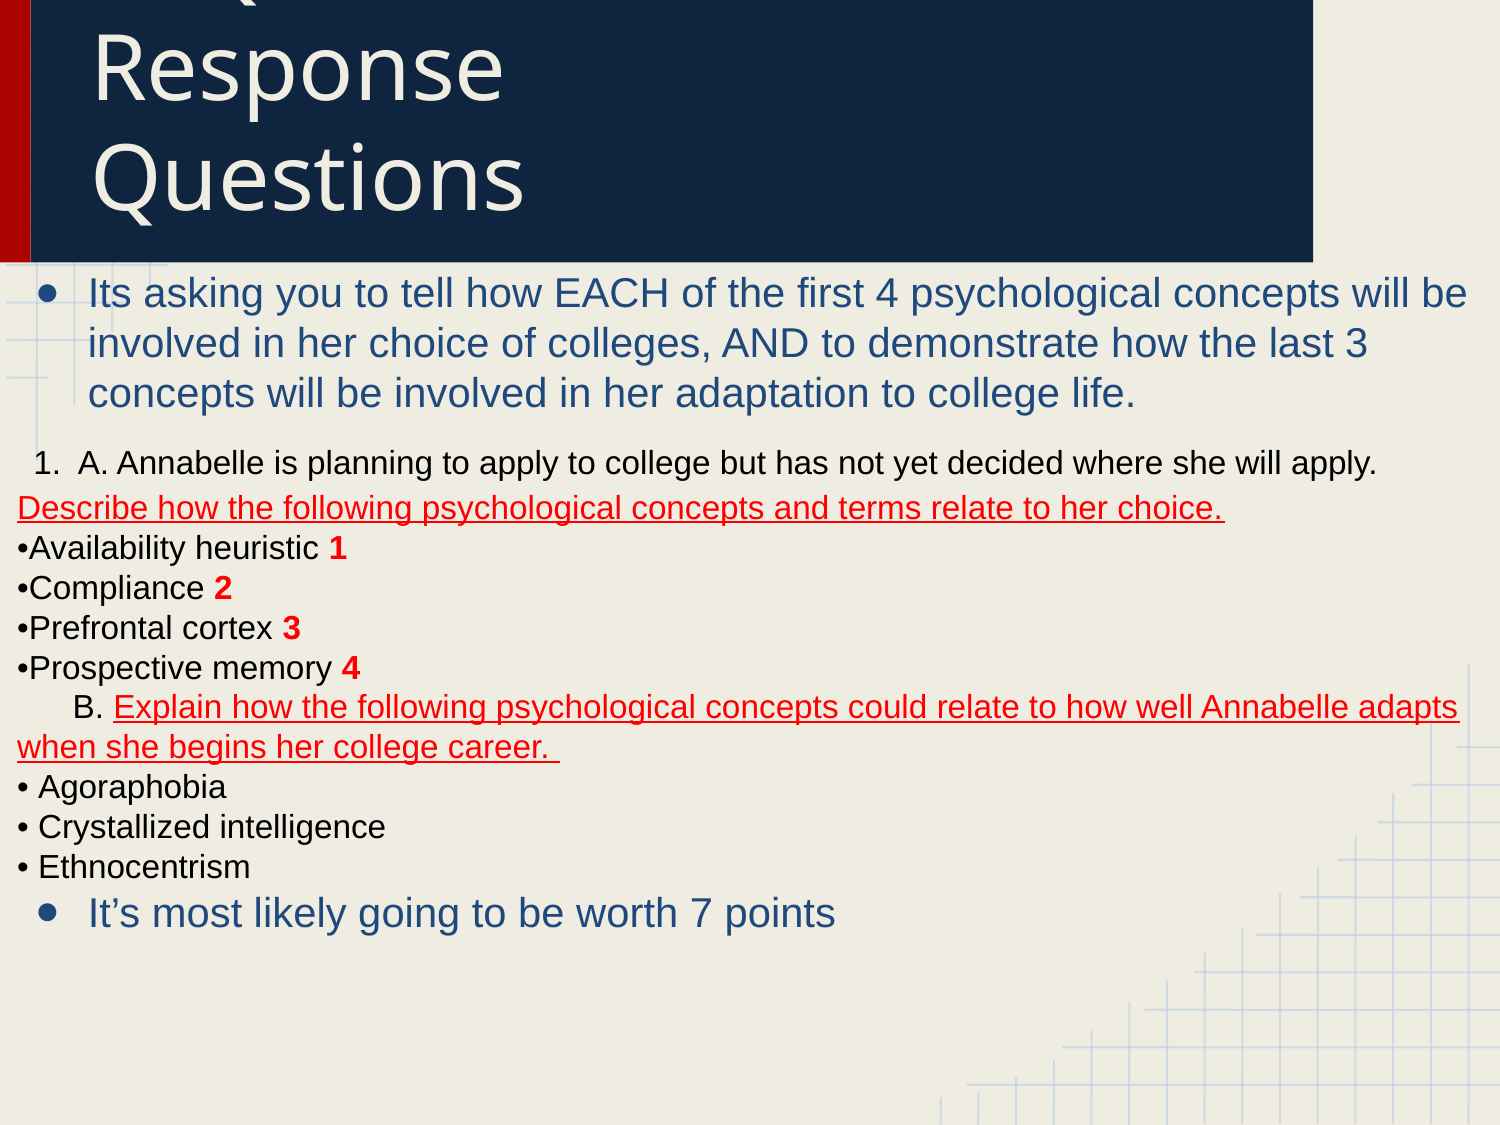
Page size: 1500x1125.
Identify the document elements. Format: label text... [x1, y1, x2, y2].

title FRQs-Free Response Questions [75, 22, 973, 244]
list Its asking you to tell how EACH of the first 4 psychological concepts will be involved in her choice of colleges, AND to demonstrate how the last 3 concepts will be involved in her adaptation to college life. 1. A. Annabelle is planning to apply to college but has not yet decided where she will apply. Describe how the following psychological concepts and terms relate to her choice. •Availability heuristic 1 •Compliance 2 •Prefrontal cortex 3 •Prospective memory 4 B. Explain how the following psychological concepts could relate to how well Annabelle adapts when she begins her college career. • Agoraphobia • Crystallized intelligence • Ethnocentrism It’s most likely going to be worth 7 points [2, 251, 1500, 1071]
